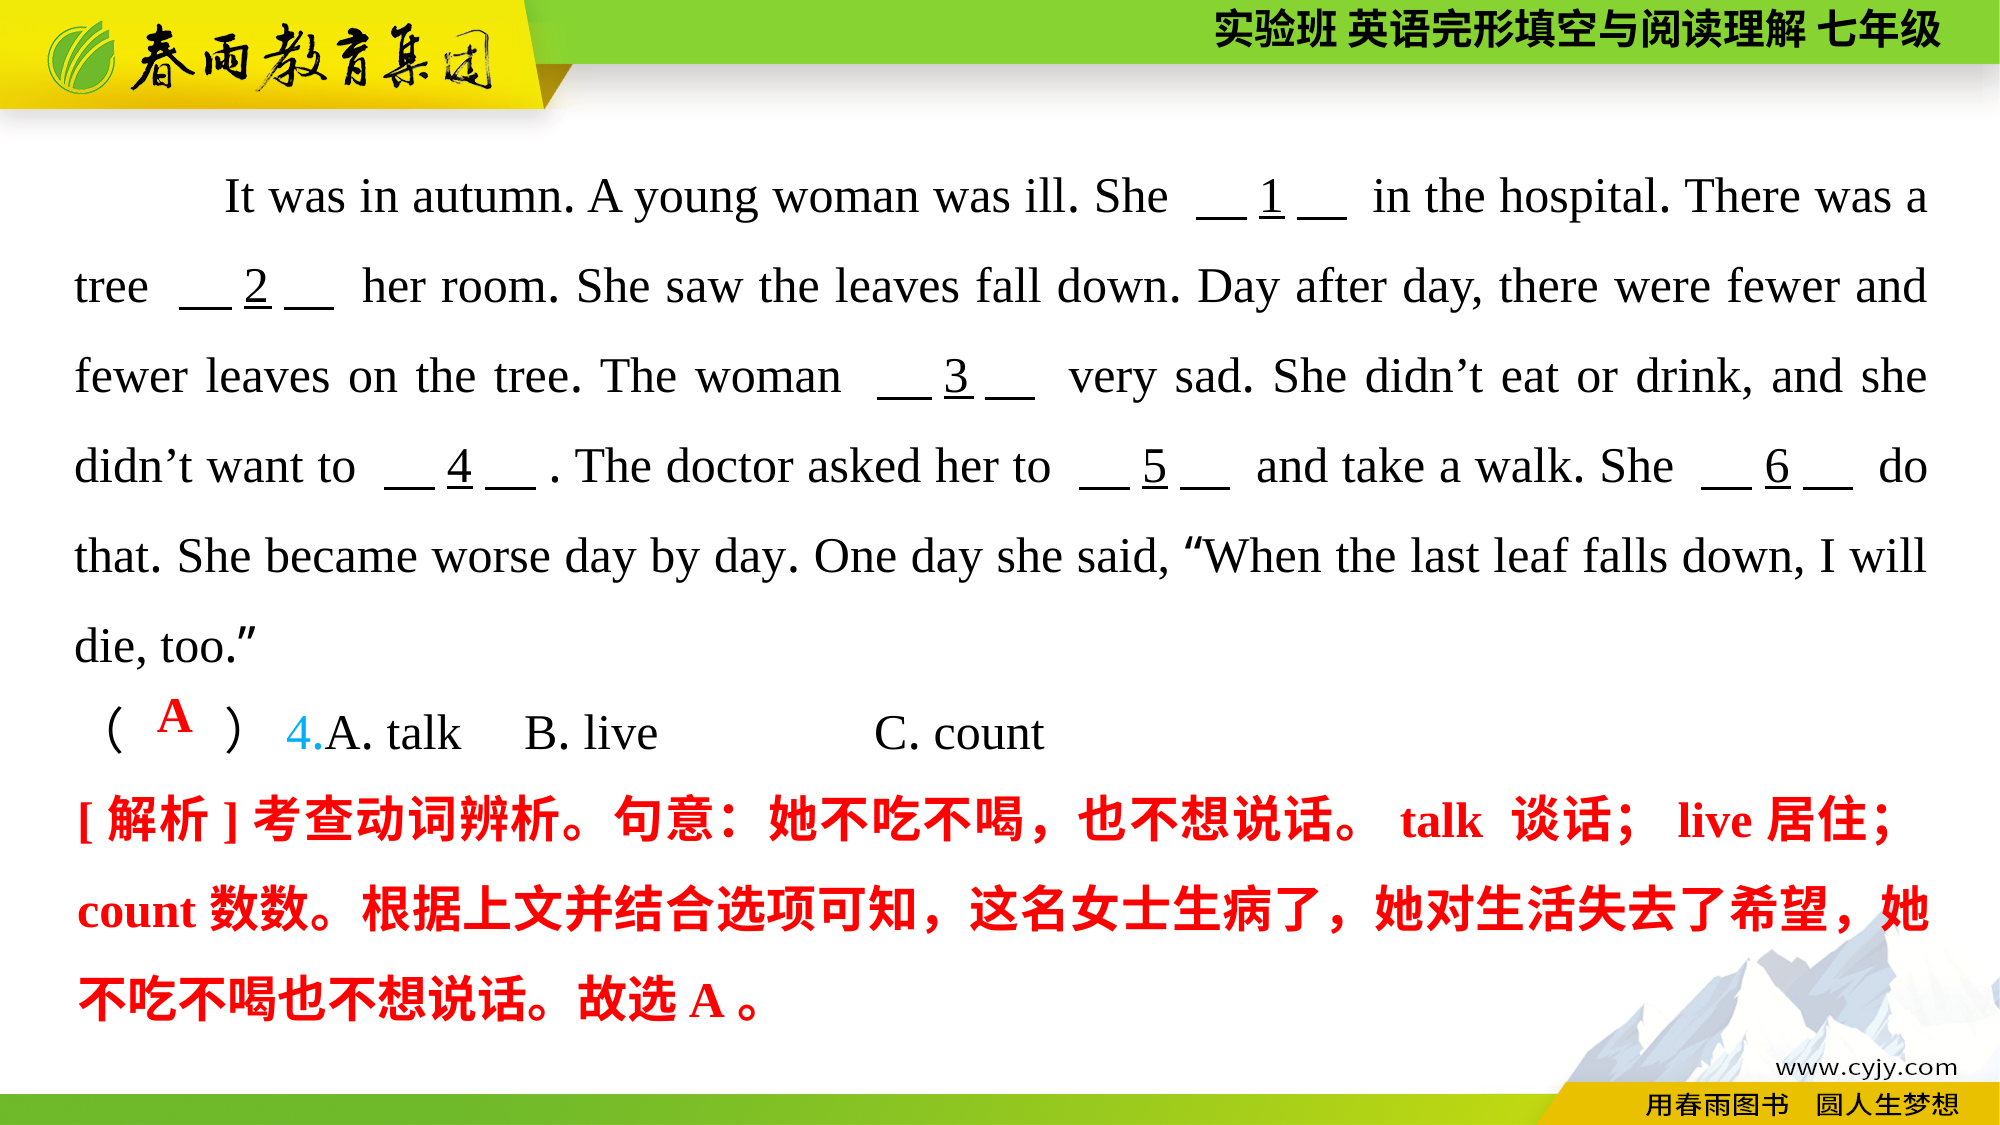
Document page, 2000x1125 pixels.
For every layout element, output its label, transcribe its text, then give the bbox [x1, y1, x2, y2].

text_box [解析]考查动词辨析。句意：她不吃不喝，也不想说话。talk 谈话；live居住；count数数。根据上文并结合选项可知，这名女士生病了，她对生活失去了希望，她不吃不喝也不想说话。故选A。 [62, 749, 1947, 1035]
text_box A [142, 674, 208, 750]
picture [0, 0, 2000, 1125]
list It was in autumn. A young woman was ill. She 1 in the hospital. There was a tree 2 her room. She saw the leaves fall down. Day after day, there were fewer and fewer leaves on the tree. The woman 3 very sad. She didn’t eat or drink, and she didn’t want to 4 . The doctor asked her to 5 and take a walk. She 6 do that. She became worse day by day. One day she said, “When the last leaf falls down, I will die, too.” [59, 125, 1944, 661]
text_box （ ）4.A. talk B. live C. count [59, 661, 1944, 767]
